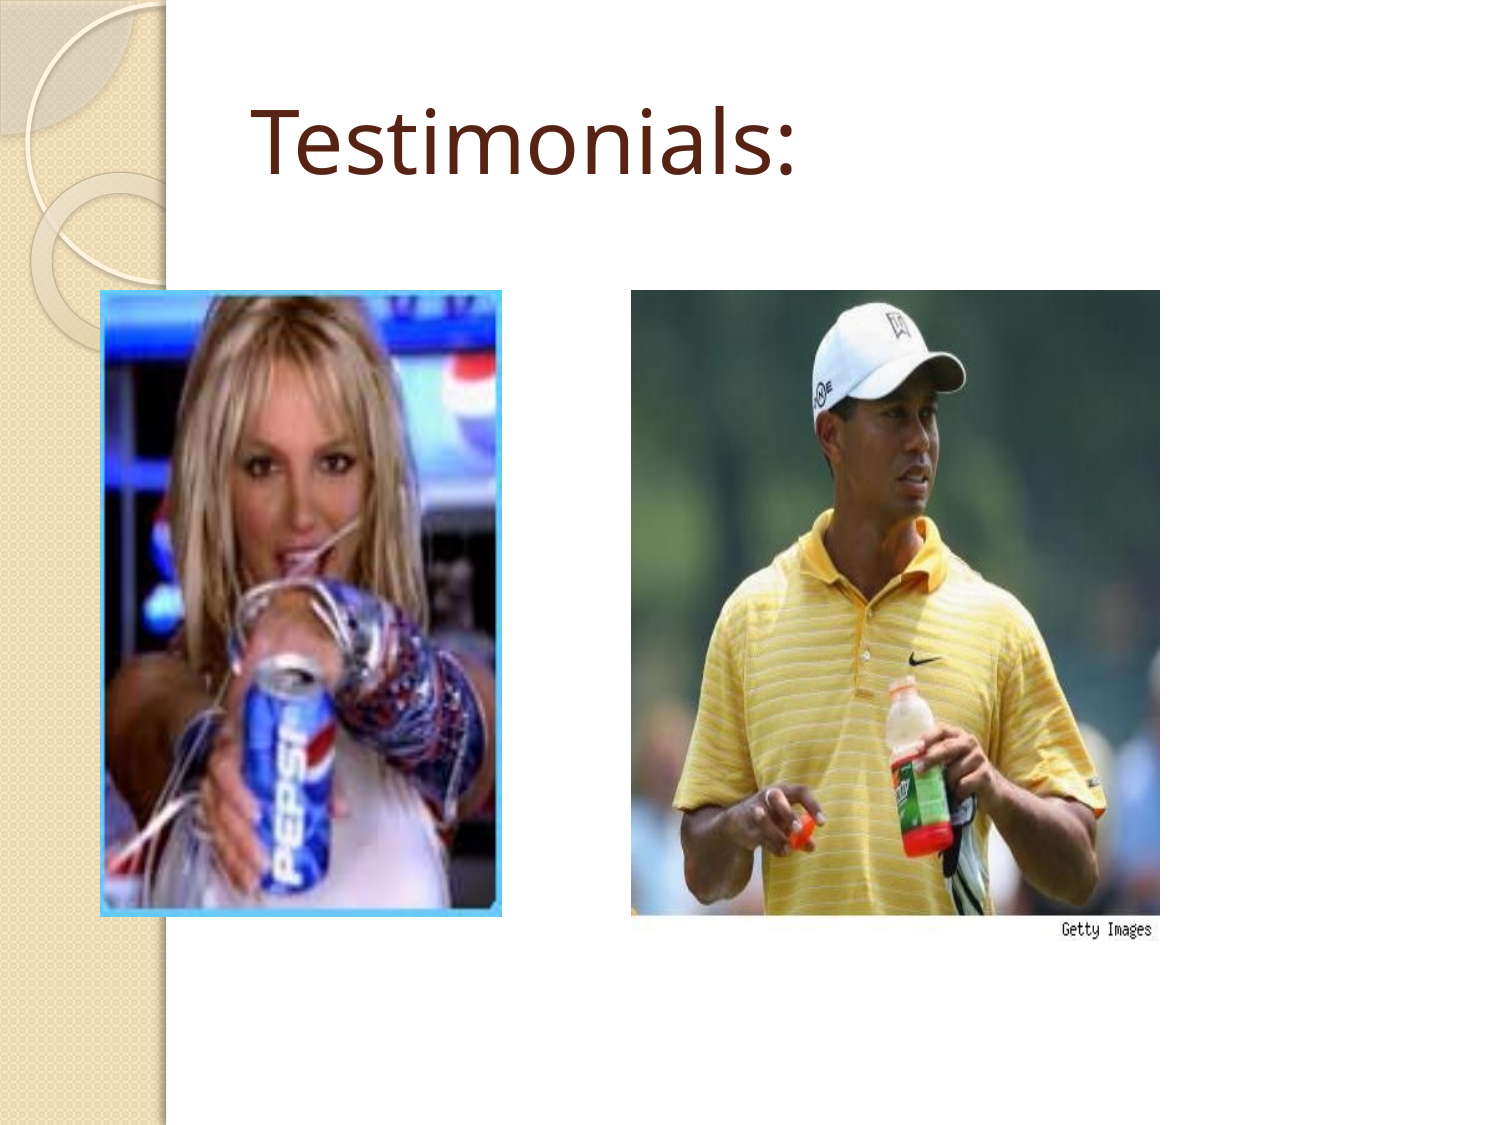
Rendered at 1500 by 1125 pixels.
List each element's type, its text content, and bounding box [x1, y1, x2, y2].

title Testimonials: [235, 45, 1466, 233]
picture [631, 290, 1160, 941]
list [100, 290, 503, 918]
